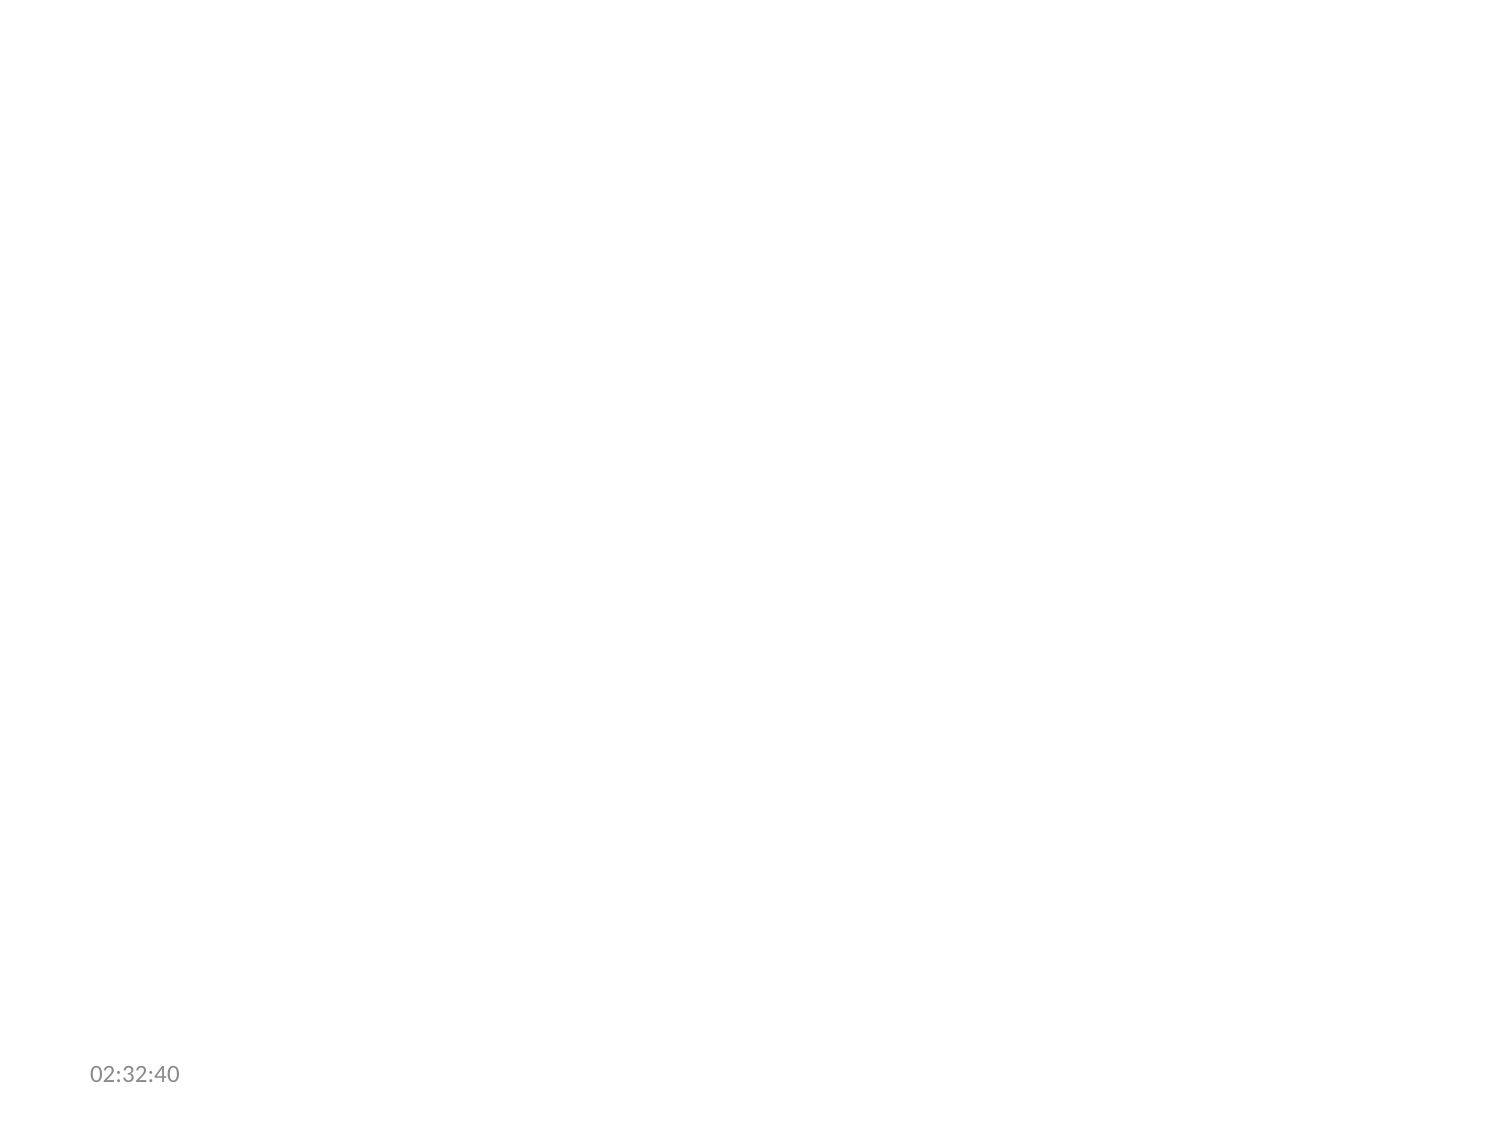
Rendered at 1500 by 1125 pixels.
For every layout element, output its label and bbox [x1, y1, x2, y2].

slide_number [75, 1042, 425, 1103]
